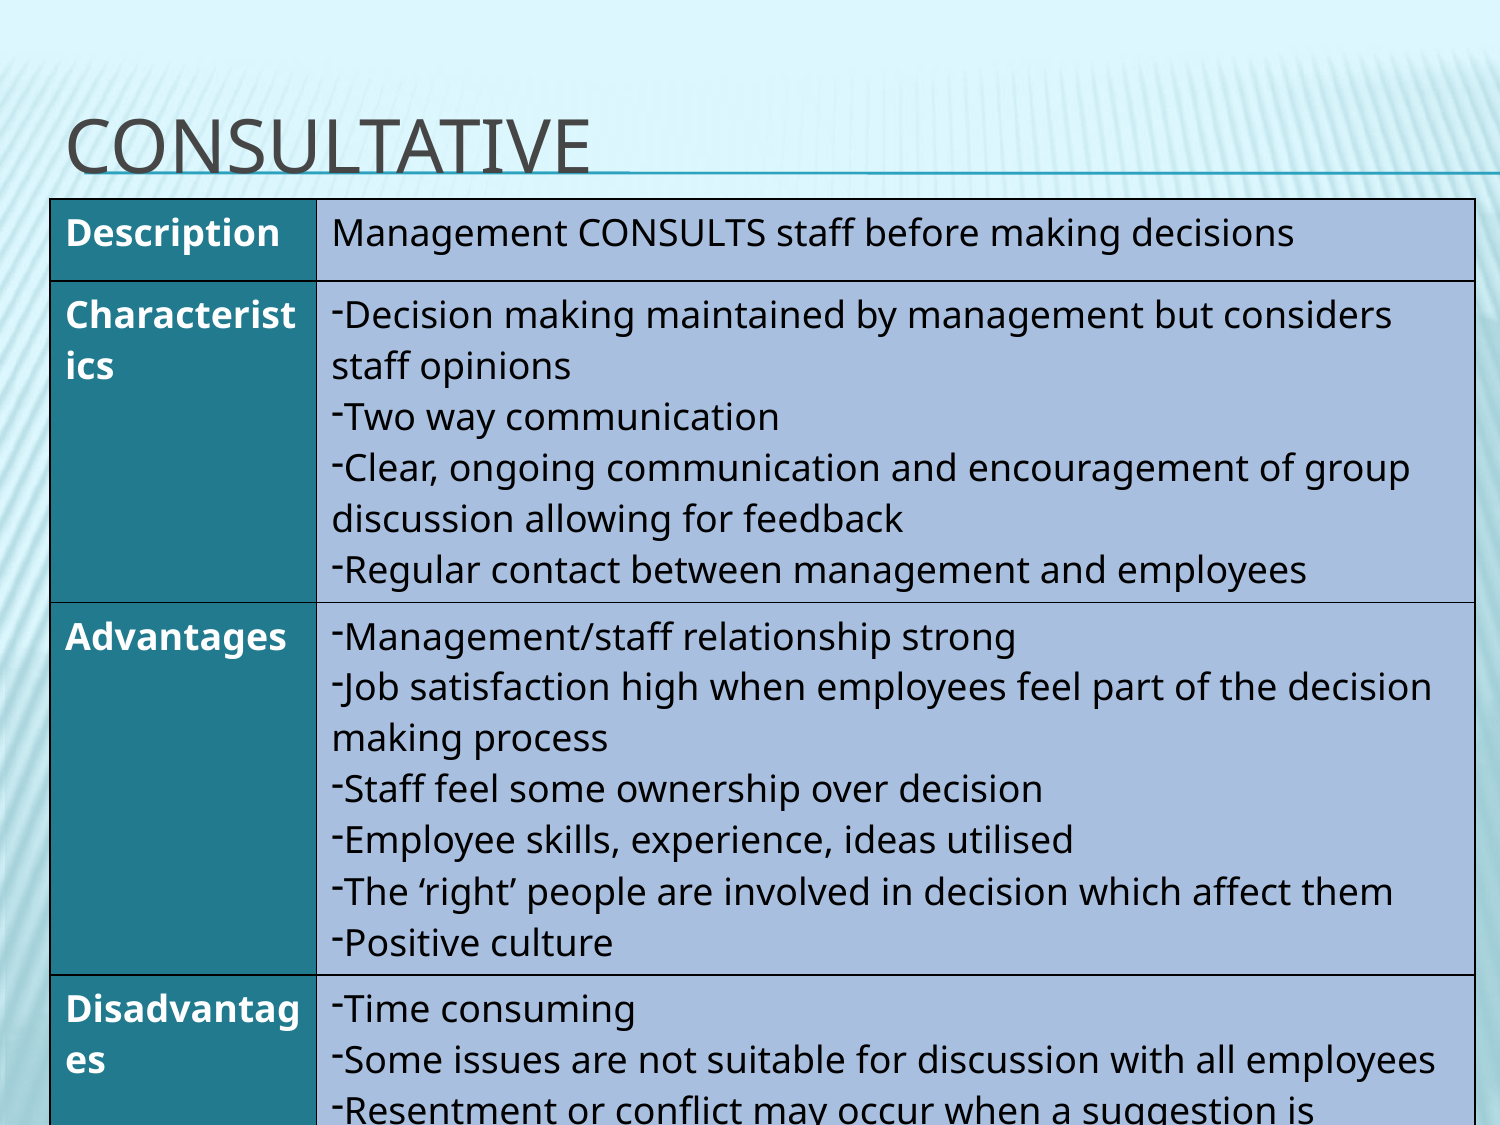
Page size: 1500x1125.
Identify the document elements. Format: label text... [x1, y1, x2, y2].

table_cell Characteristics [51, 282, 316, 602]
table_cell Time consuming Some issues are not suitable for discussion with all employees Resentment or conflict may occur when a suggestion is ignored. [317, 976, 1474, 1125]
table_header Description [51, 200, 316, 280]
table_cell Management/staff relationship strong Job satisfaction high when employees feel part of the decision making process Staff feel some ownership over decision Employee skills, experience, ideas utilised The ‘right’ people are involved in decision which affect them Positive culture [317, 603, 1474, 974]
table_cell Disadvantages [51, 976, 316, 1125]
table_header Management CONSULTS staff before making decisions [317, 200, 1474, 280]
title Consultative [50, 75, 1475, 198]
table_cell Decision making maintained by management but considers staff opinions Two way communication Clear, ongoing communication and encouragement of group discussion allowing for feedback Regular contact between management and employees [317, 282, 1474, 602]
table_cell Advantages [51, 603, 316, 974]
